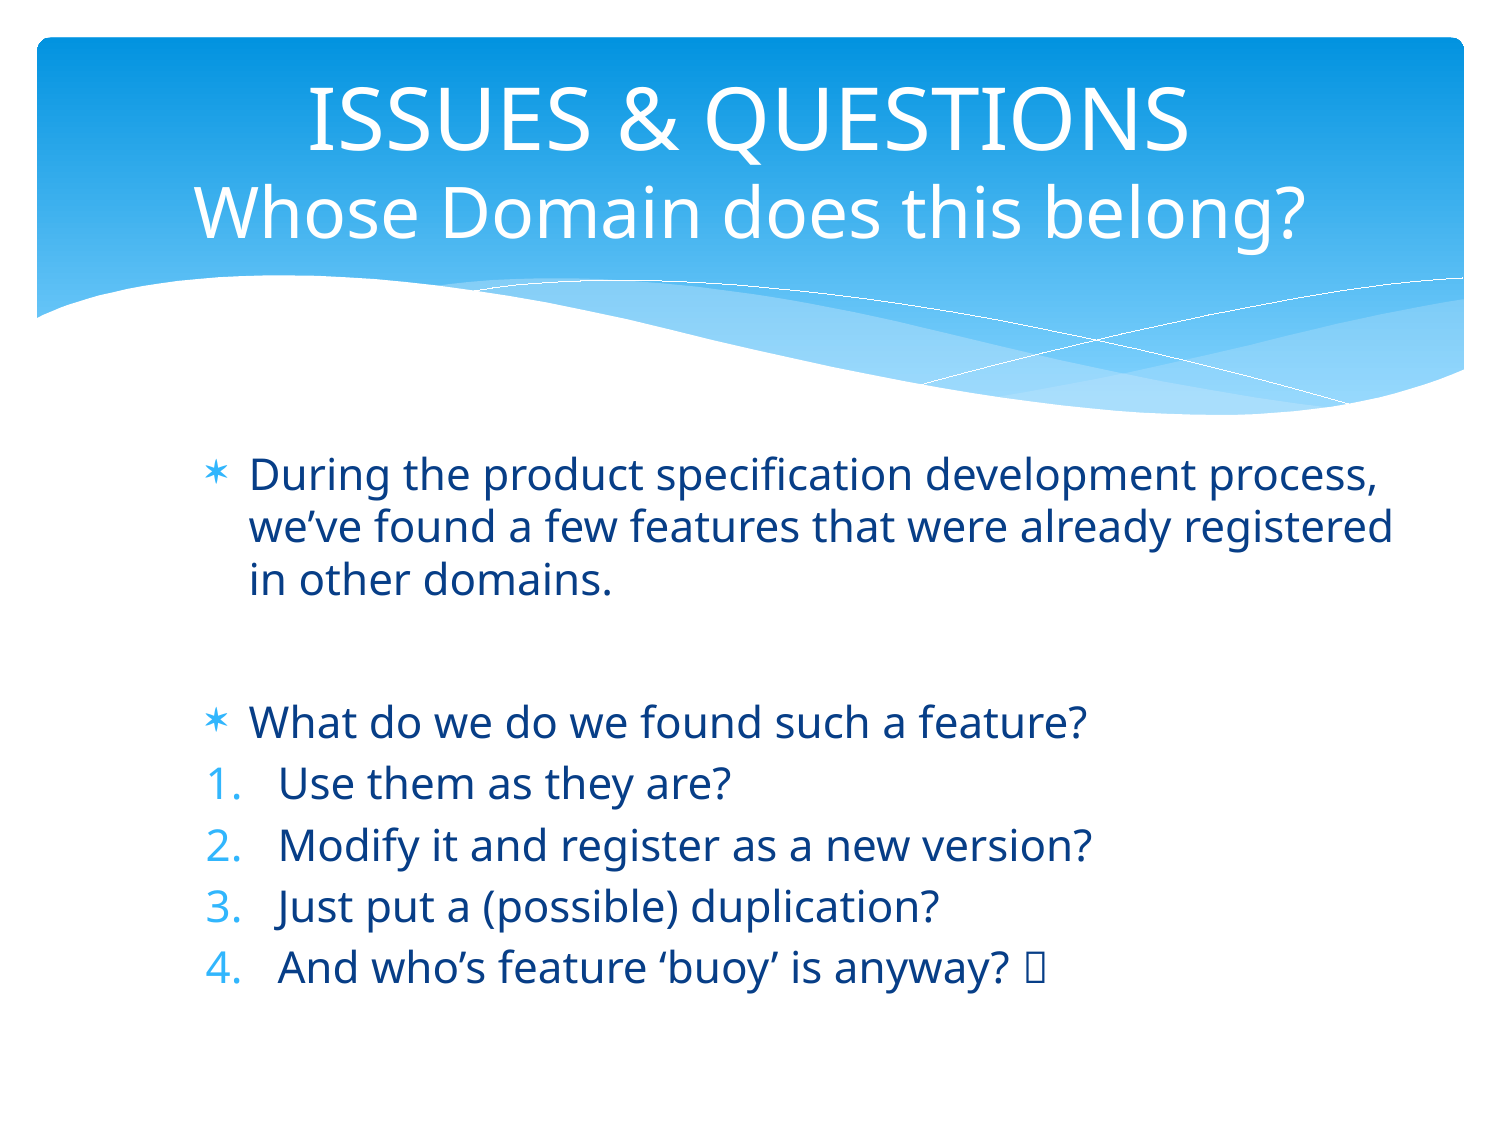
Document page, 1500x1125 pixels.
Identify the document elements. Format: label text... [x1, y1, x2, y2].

title ISSUES & QUESTIONS Whose Domain does this belong? [75, 55, 1425, 261]
list During the product specification development process, we’ve found a few features that were already registered in other domains. What do we do we found such a feature? Use them as they are? Modify it and register as a new version? Just put a (possible) duplication? And who’s feature ‘buoy’ is anyway?  [143, 438, 1430, 1005]
